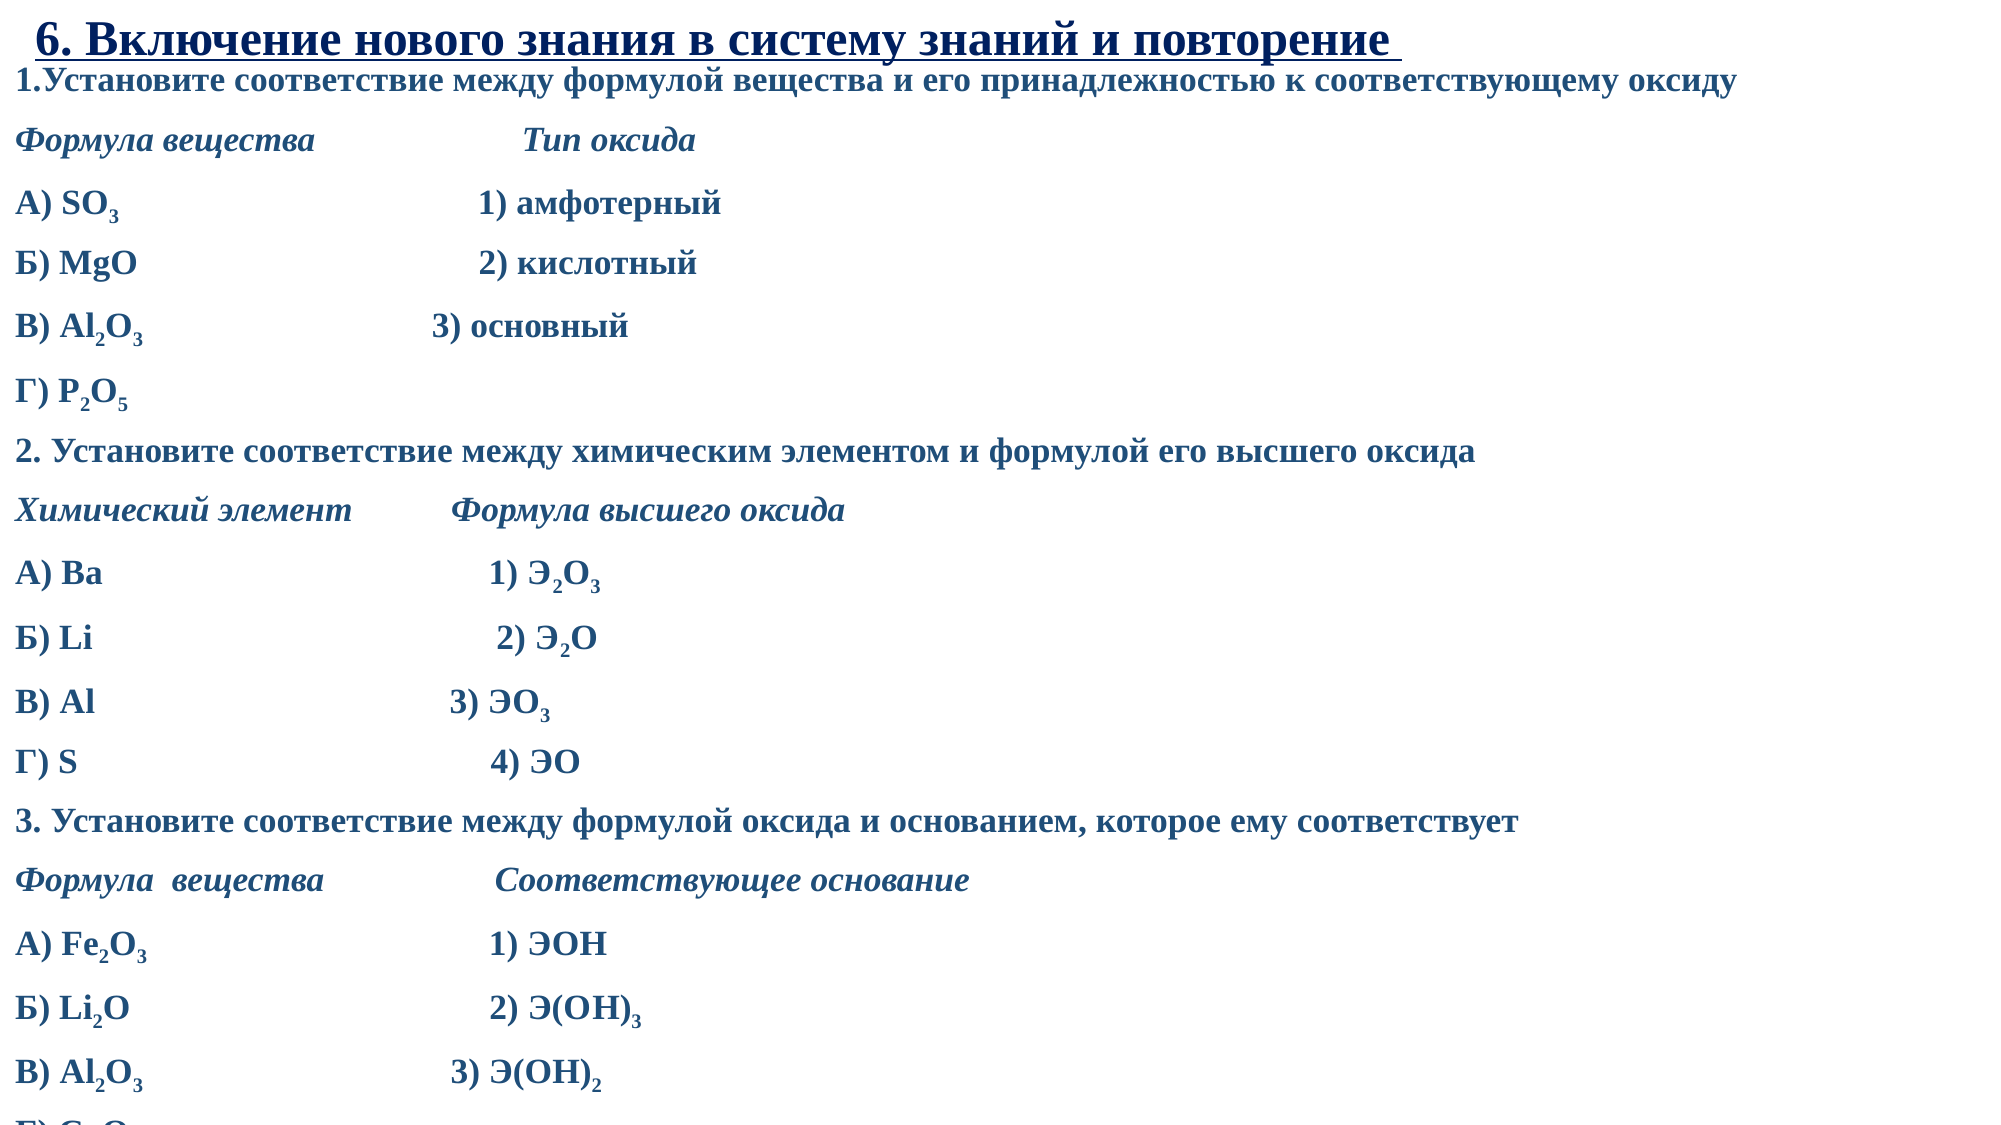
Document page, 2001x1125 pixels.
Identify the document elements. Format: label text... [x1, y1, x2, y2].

title 6. Включение нового знания в систему знаний и повторение [20, 22, 1975, 53]
list 1.Установите соответствие между формулой вещества и его принадлежностью к соответствующему оксиду Формула вещества Тип оксида А) SO3 1) амфотерный Б) MgО 2) кислотный В) Al2O3 3) основный Г) Р2O5 2. Установите соответствие между химическим элементом и формулой его высшего оксида Химический элемент Формула высшего оксида А) Ва 1) Э2О3 Б) Li 2) Э2О В) Al 3) ЭО3 Г) S 4) ЭО 3. Установите соответствие между формулой оксида и основанием, которое ему соответствует Формула вещества Соответствующее основание А) Fe2O3 1) ЭОH Б) Li2O 2) Э(ОH)3 В) Al2O3 3) Э(ОH)2 Г) CaO [0, 53, 2000, 1125]
